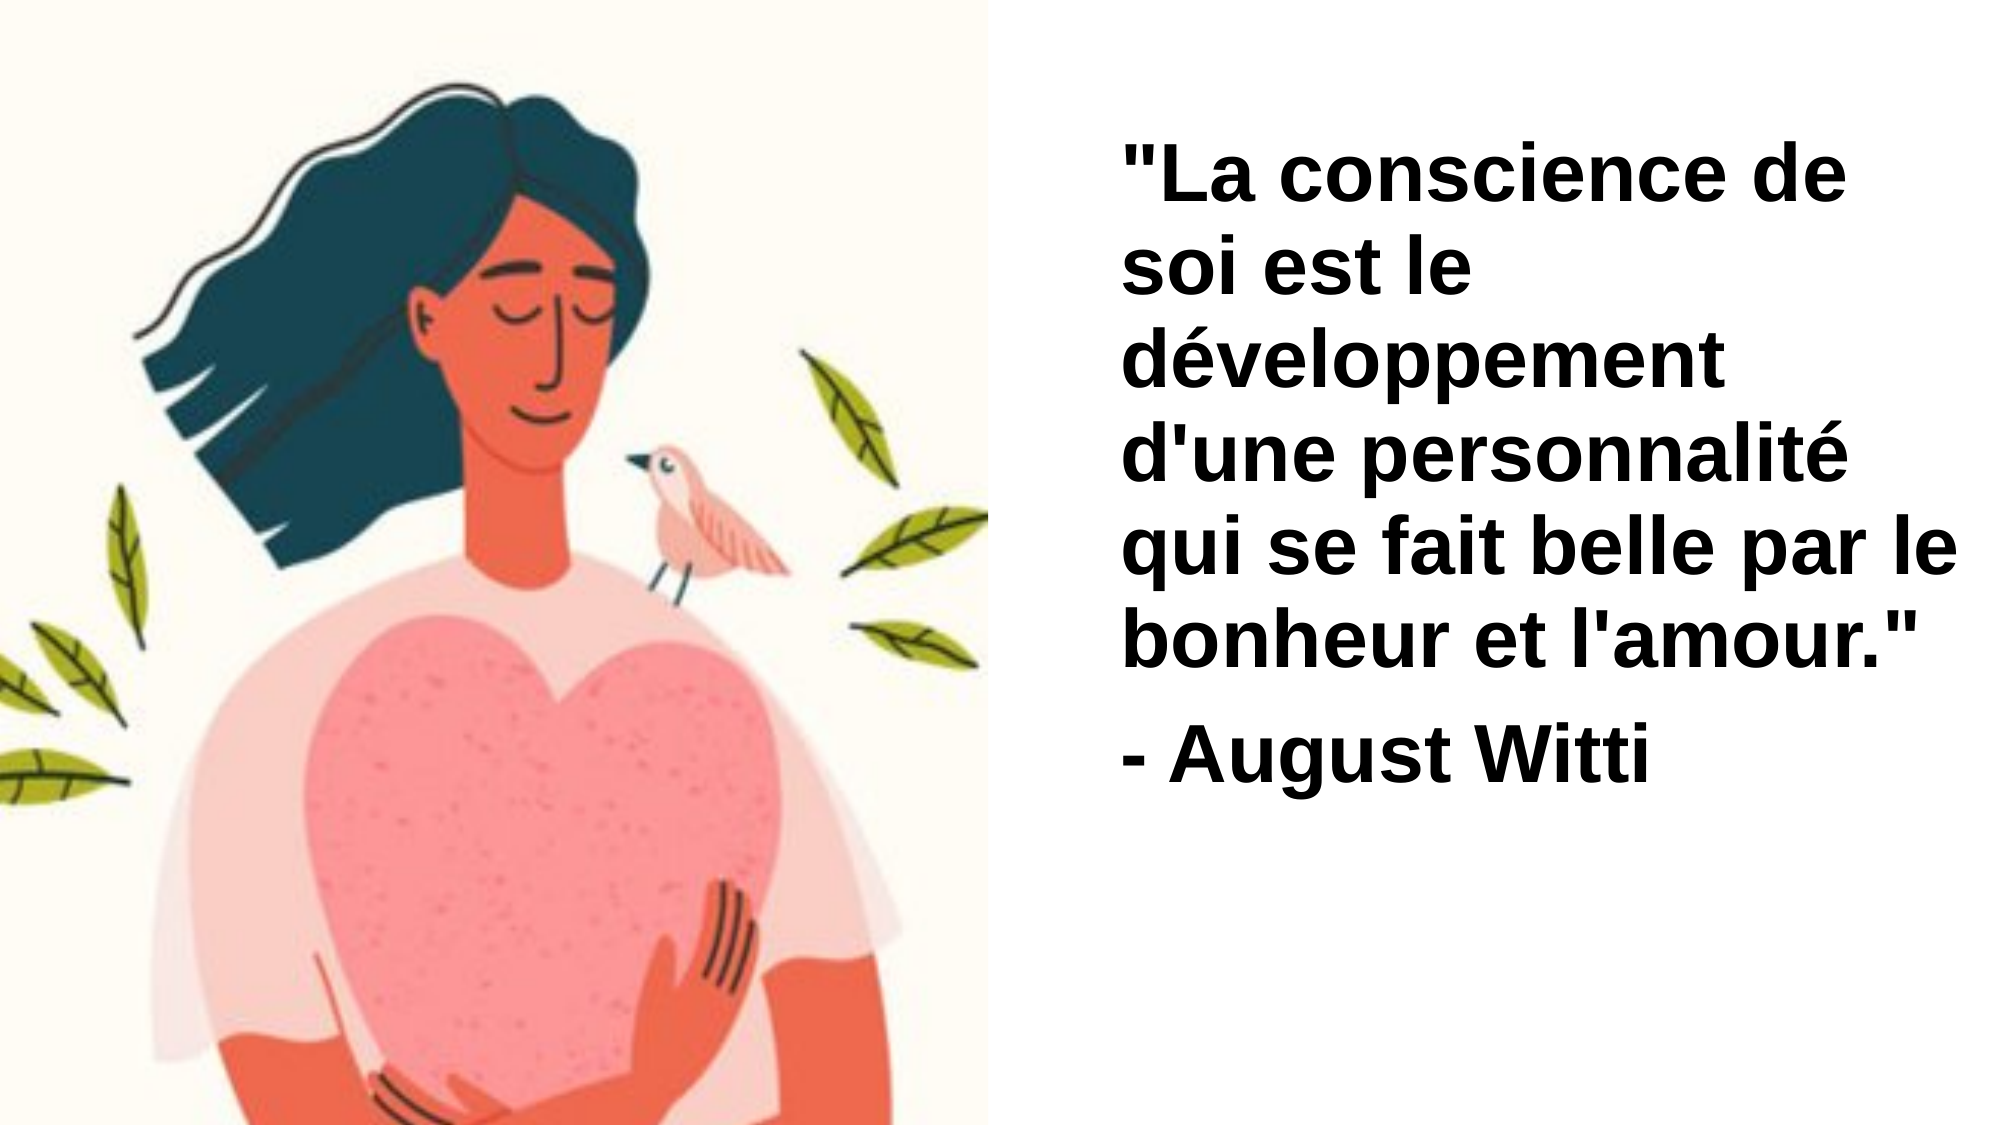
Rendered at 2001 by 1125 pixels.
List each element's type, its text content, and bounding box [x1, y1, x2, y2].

text_box [989, 0, 2000, 1125]
text_box "La conscience de soi est le développement d'une personnalité qui se fait belle par le bonheur et l'amour." - August Witti [1105, 119, 1980, 887]
picture [0, 0, 989, 1125]
